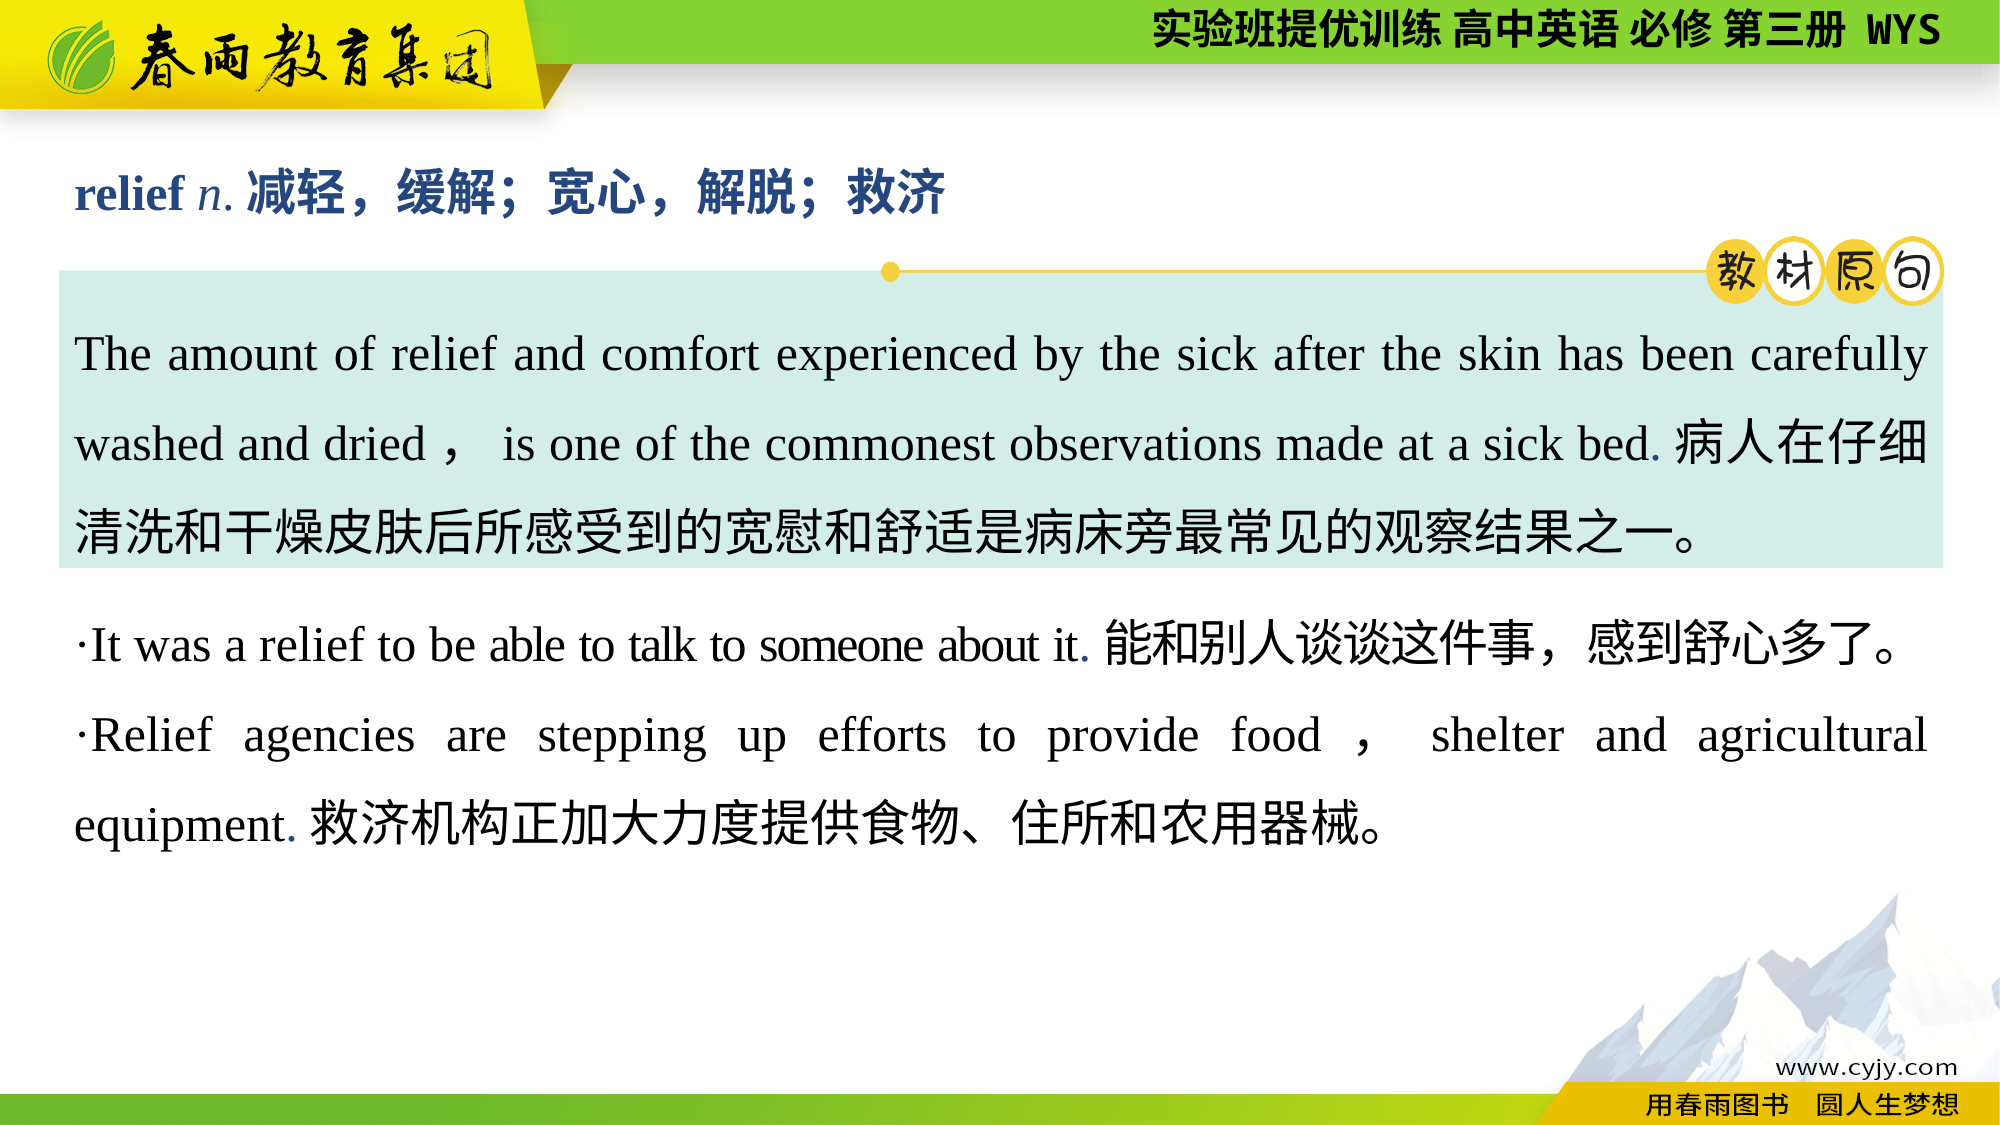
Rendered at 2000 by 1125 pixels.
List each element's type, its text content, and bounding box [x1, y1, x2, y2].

picture [0, 0, 2000, 1125]
text_box The amount of relief and comfort experienced by the sick after the skin has been carefully washed and dried，is one of the commonest observations made at a sick bed.病人在仔细清洗和干燥皮肤后所感受到的宽慰和舒适是病床旁最常见的观察结果之一。 [59, 270, 1944, 568]
list relief n.减轻，缓解；宽心，解脱；救济 [59, 122, 1944, 217]
text_box ·It was a relief to be able to talk to someone about it.能和别人谈谈这件事，感到舒心多了。 ·Relief agencies are stepping up efforts to provide food，shelter and agricultural equipment.救济机构正加大力度提供食物、住所和农用器械。 [59, 573, 1944, 859]
